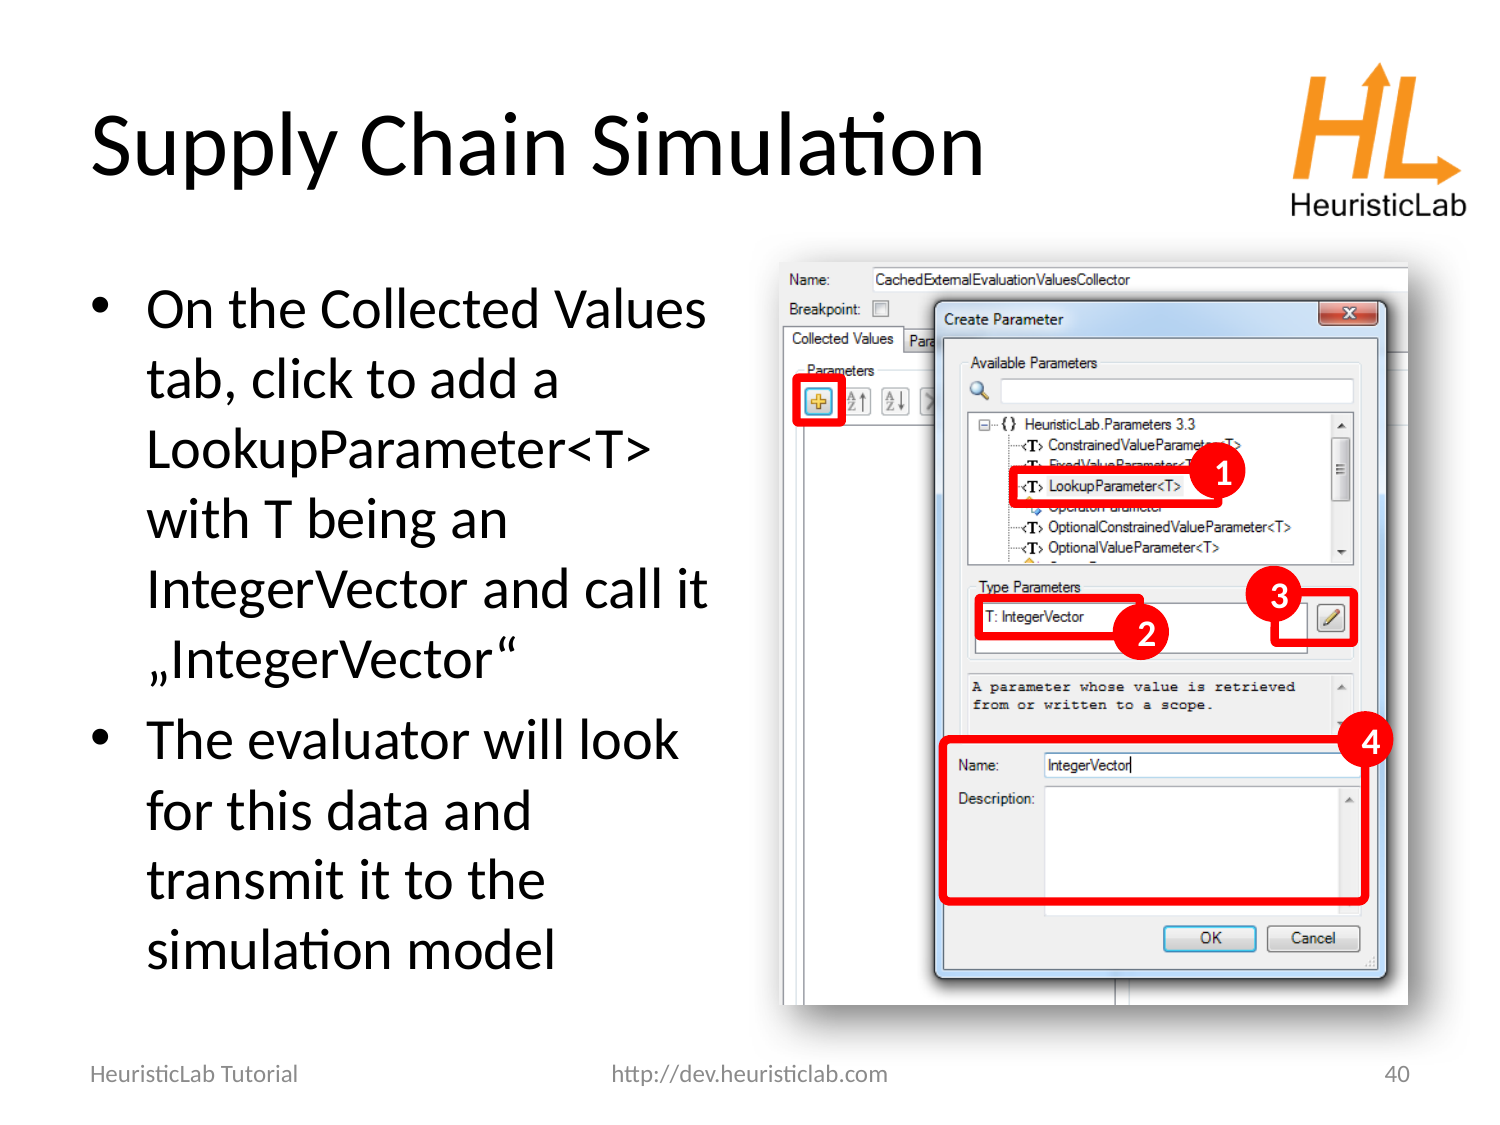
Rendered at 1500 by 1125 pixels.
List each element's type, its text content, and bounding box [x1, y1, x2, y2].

slide_number HeuristicLab Tutorial [75, 1042, 425, 1103]
list On the Collected Values tab, click to add a LookupParameter<T> with T being an IntegerVector and call it „IntegerVector“ The evaluator will look for this data and transmit it to the simulation model [75, 262, 738, 1005]
picture [1281, 27, 1474, 244]
slide_number 40 [1074, 1048, 1425, 1103]
footer http://dev.heuristiclab.com [512, 1042, 988, 1103]
picture [779, 262, 1409, 1006]
title Supply Chain Simulation [75, 45, 1282, 233]
